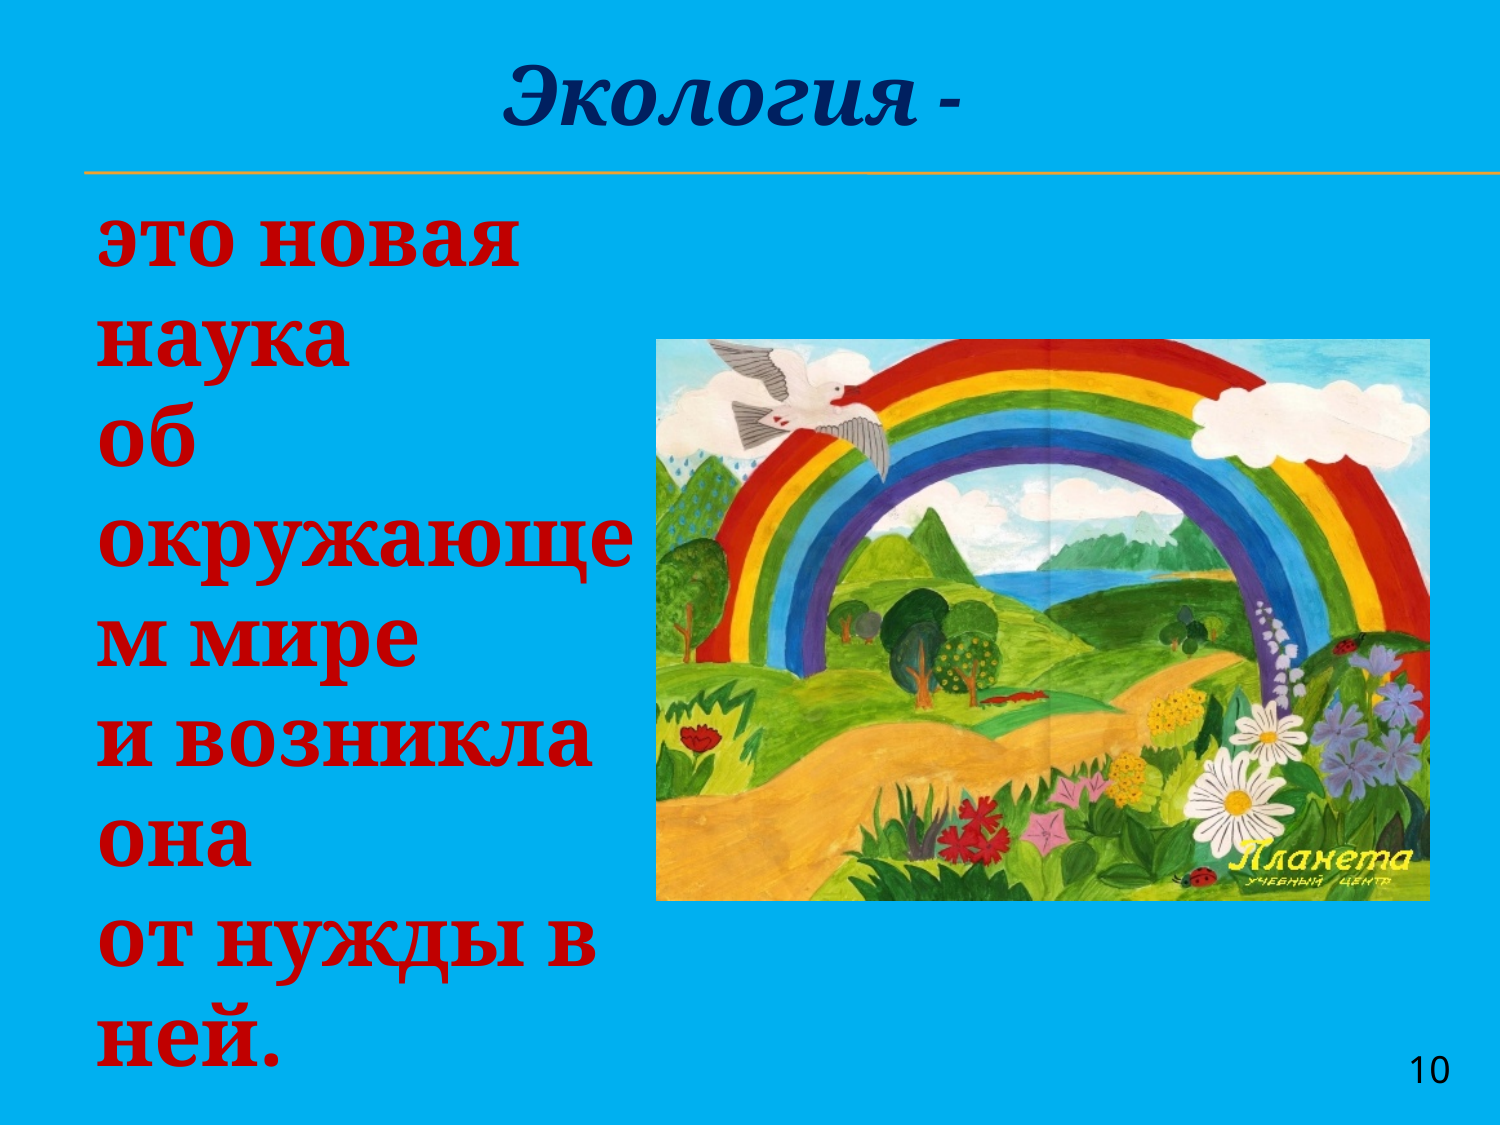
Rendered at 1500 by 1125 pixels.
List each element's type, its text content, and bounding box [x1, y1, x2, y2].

text_box 10 [1393, 1039, 1466, 1099]
picture [657, 340, 1429, 900]
text_box Экология - [339, 35, 1137, 150]
text_box это новая наука об окружающем мире и возникла она от нужды в ней. [81, 175, 680, 1091]
